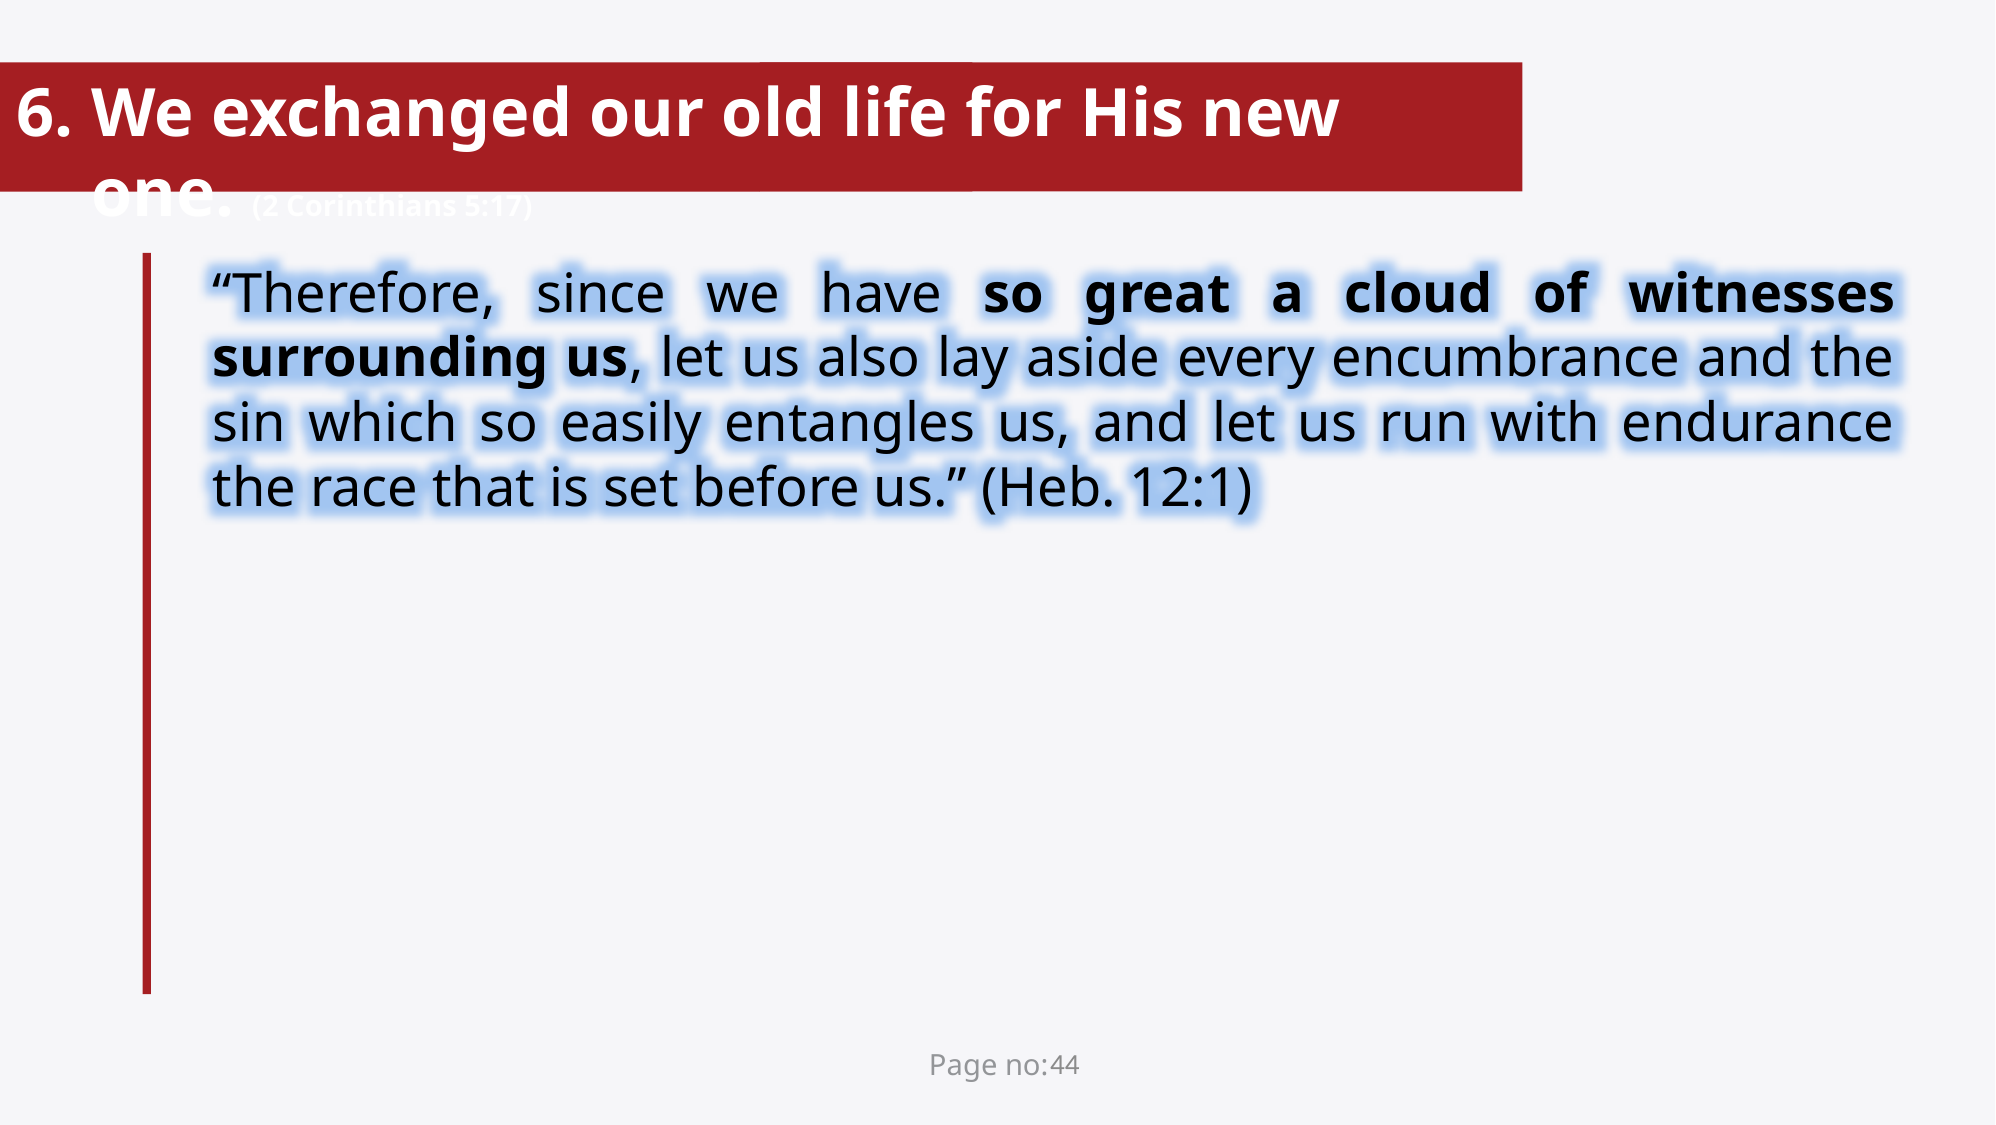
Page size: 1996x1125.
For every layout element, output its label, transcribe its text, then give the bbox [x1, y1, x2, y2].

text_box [1, 62, 1523, 194]
text_box “Therefore, since we have so great a cloud of witnesses surrounding us, let us also lay aside every encumbrance and the sin which so easily entangles us, and let us run with endurance the race that is set before us.” (Heb. 12:1) [198, 250, 1911, 526]
